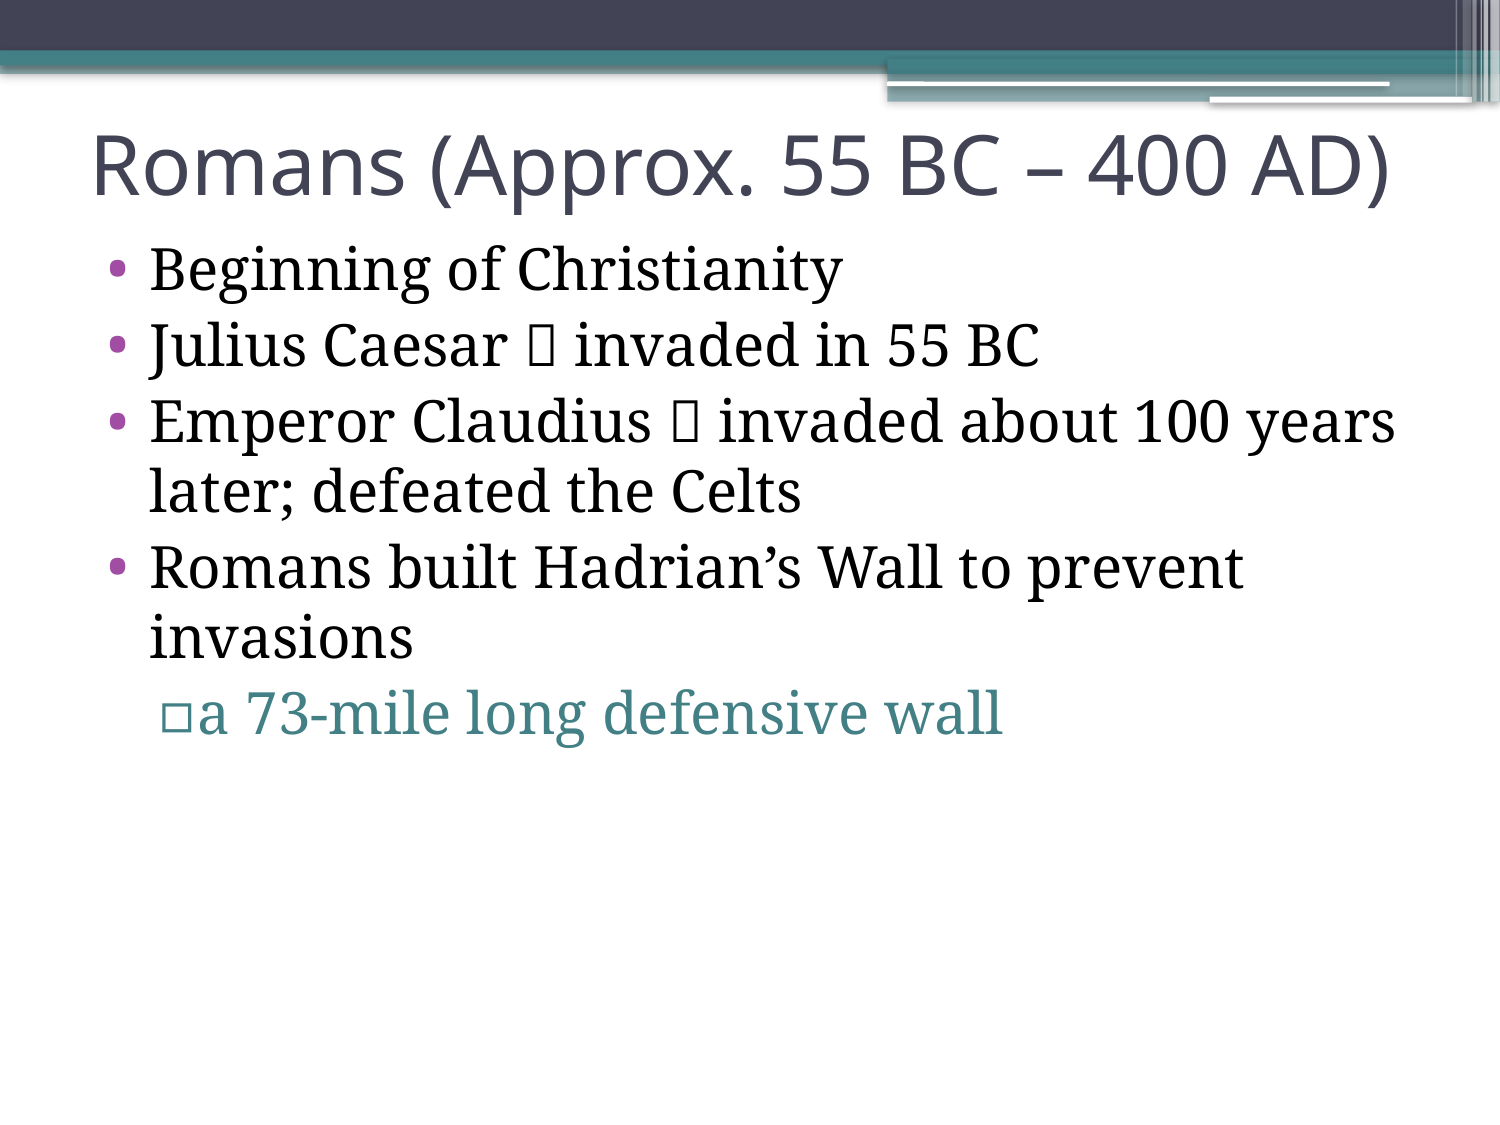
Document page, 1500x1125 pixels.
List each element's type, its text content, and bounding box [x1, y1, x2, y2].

title Romans (Approx. 55 BC – 400 AD) [75, 75, 1425, 224]
list Beginning of Christianity Julius Caesar  invaded in 55 BC Emperor Claudius  invaded about 100 years later; defeated the Celts Romans built Hadrian’s Wall to prevent invasions a 73-mile long defensive wall [75, 224, 1425, 1079]
